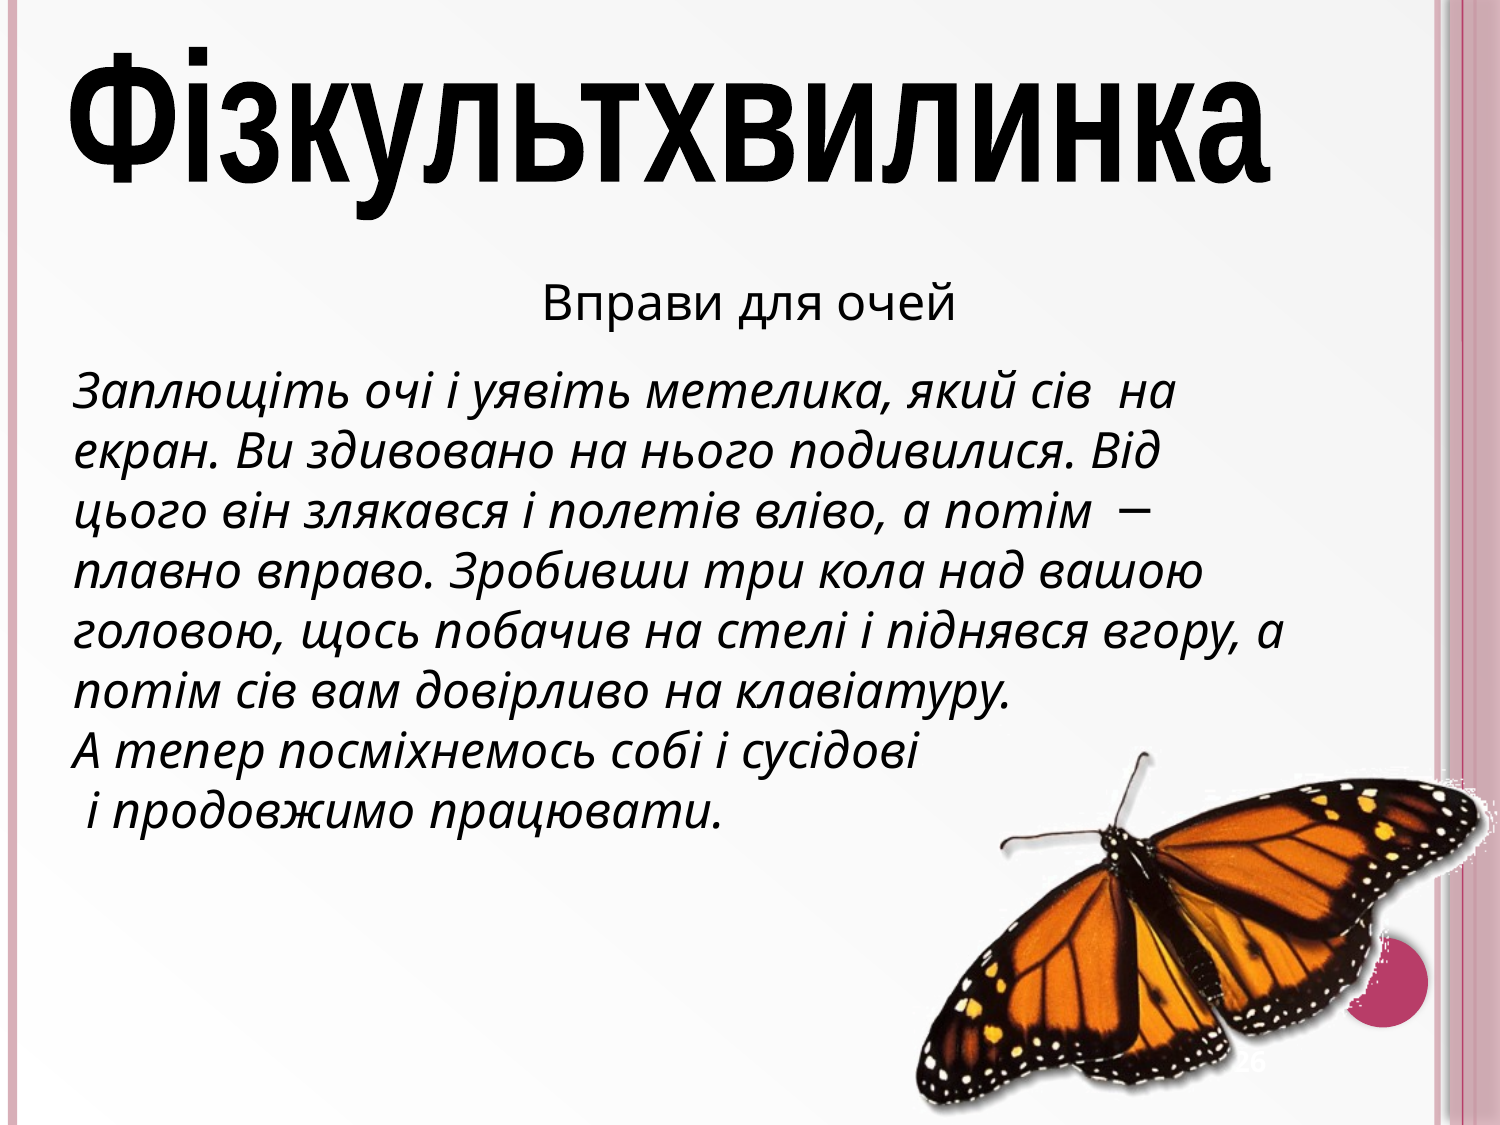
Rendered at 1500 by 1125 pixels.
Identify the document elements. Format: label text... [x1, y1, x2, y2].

list Вправи для очей [75, 262, 1425, 364]
text_box Заплющіть очі і уявіть метелика, який сів на екран. Ви здивовано на нього подивилися. Від цього він злякався і полетів вліво, а потім ─ плавно вправо. Зробивши три кола над вашою головою, щось побачив на стелі і піднявся вгору, а потім сів вам довірливо на клавіатуру. А тепер посміхнемось собі і сусідові і продовжимо працювати. [58, 351, 1325, 907]
picture [891, 702, 1500, 1125]
